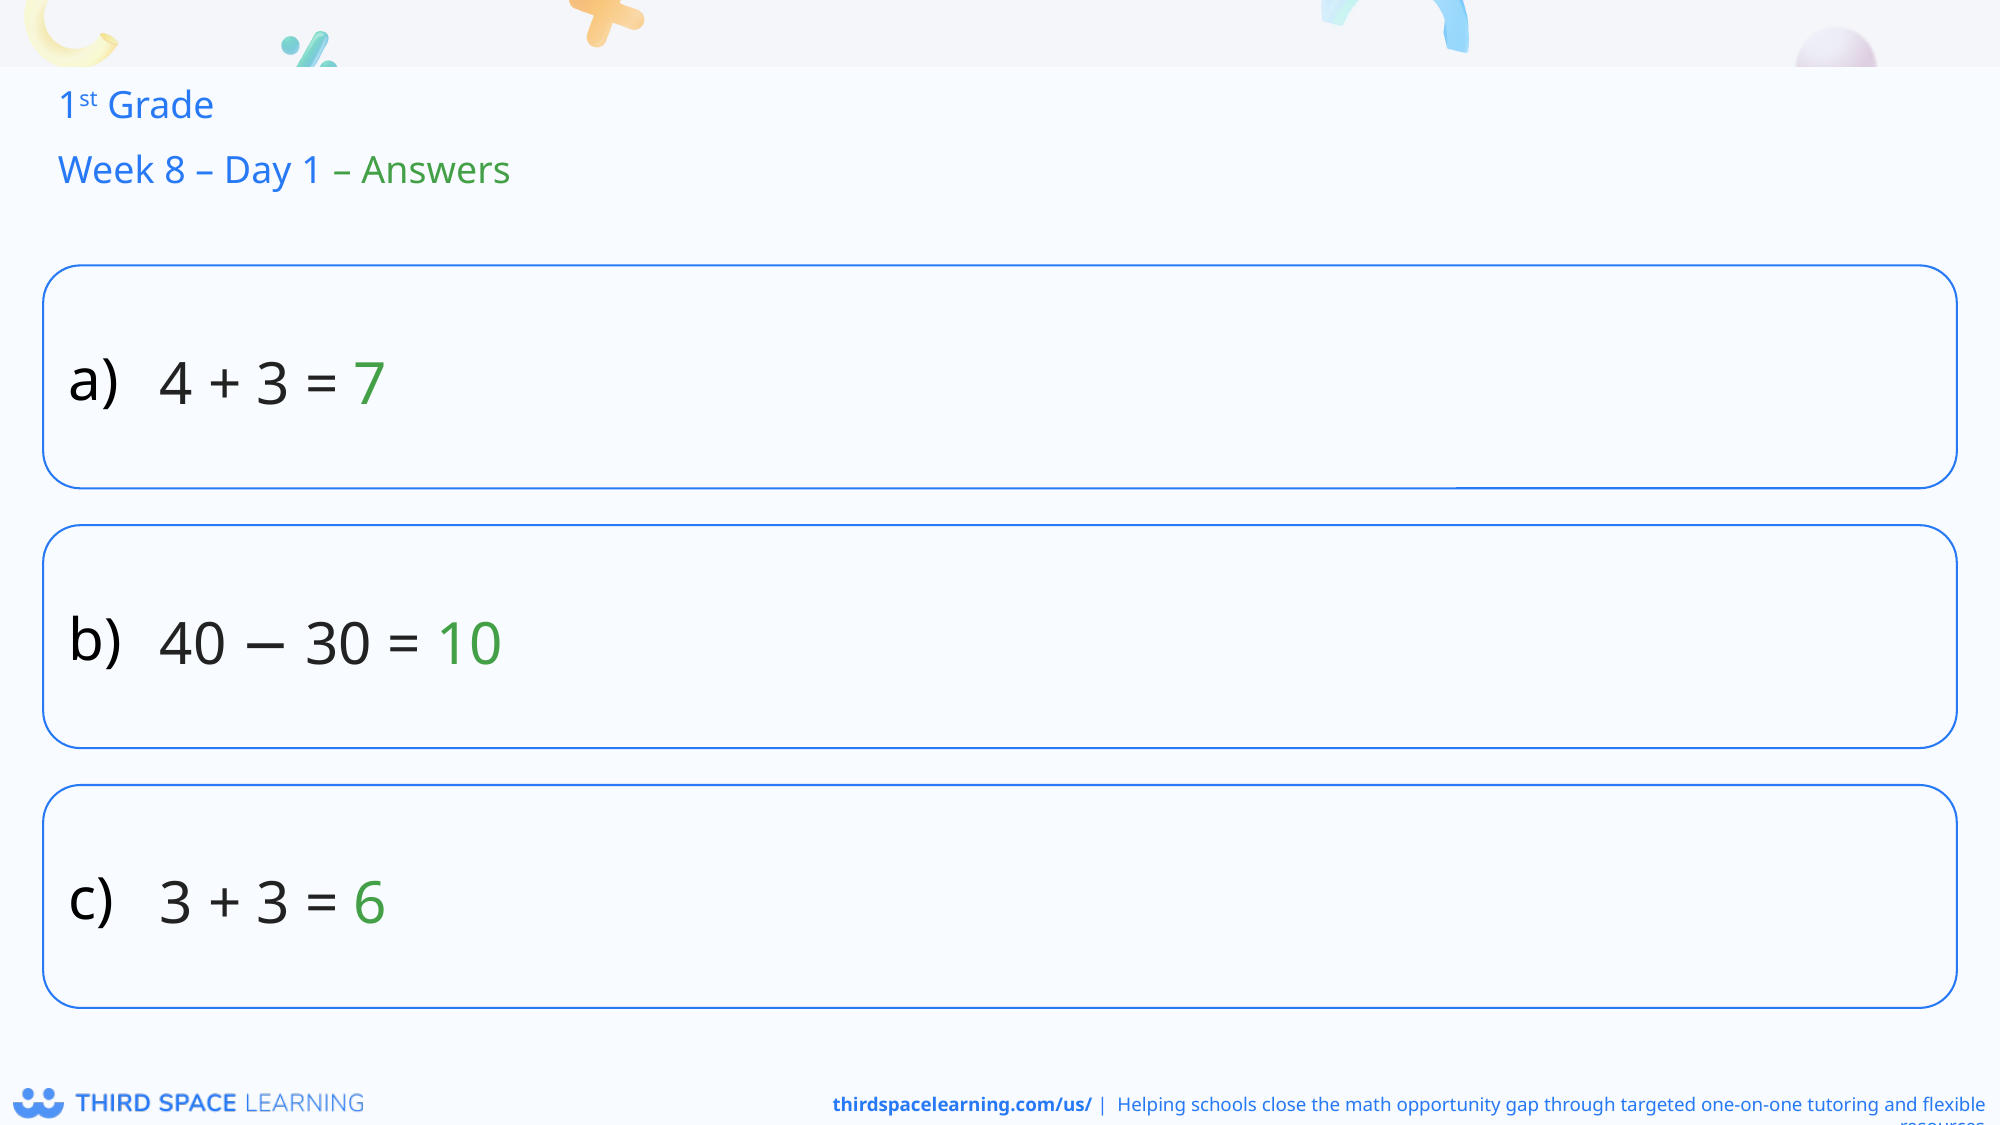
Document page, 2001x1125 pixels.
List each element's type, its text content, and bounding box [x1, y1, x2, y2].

list 4 + 3 = 7 [144, 288, 1922, 474]
picture [0, 0, 2000, 67]
text_box 1st Grade Week 8 – Day 1 – Answers [43, 73, 705, 212]
list 3 + 3 = 6 [144, 807, 1922, 994]
list 40 − 30 = 10 [144, 548, 1922, 734]
picture [13, 1088, 365, 1119]
